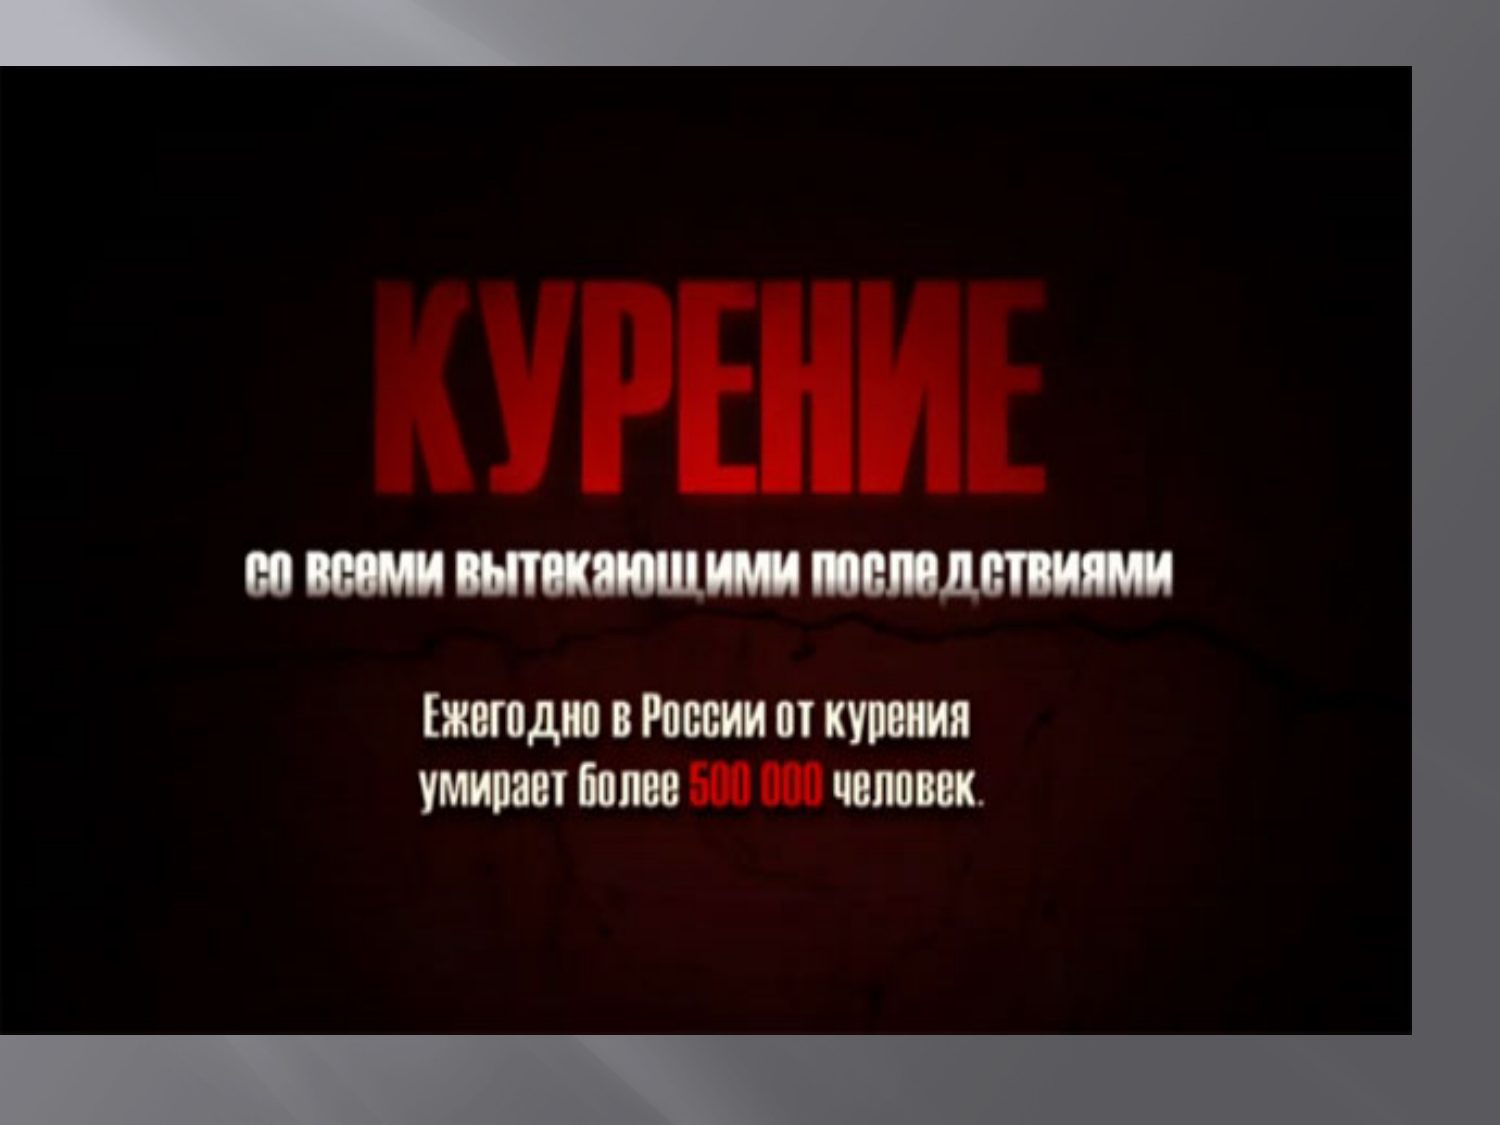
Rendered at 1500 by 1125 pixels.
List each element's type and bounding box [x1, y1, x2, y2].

list [0, 66, 1412, 1036]
